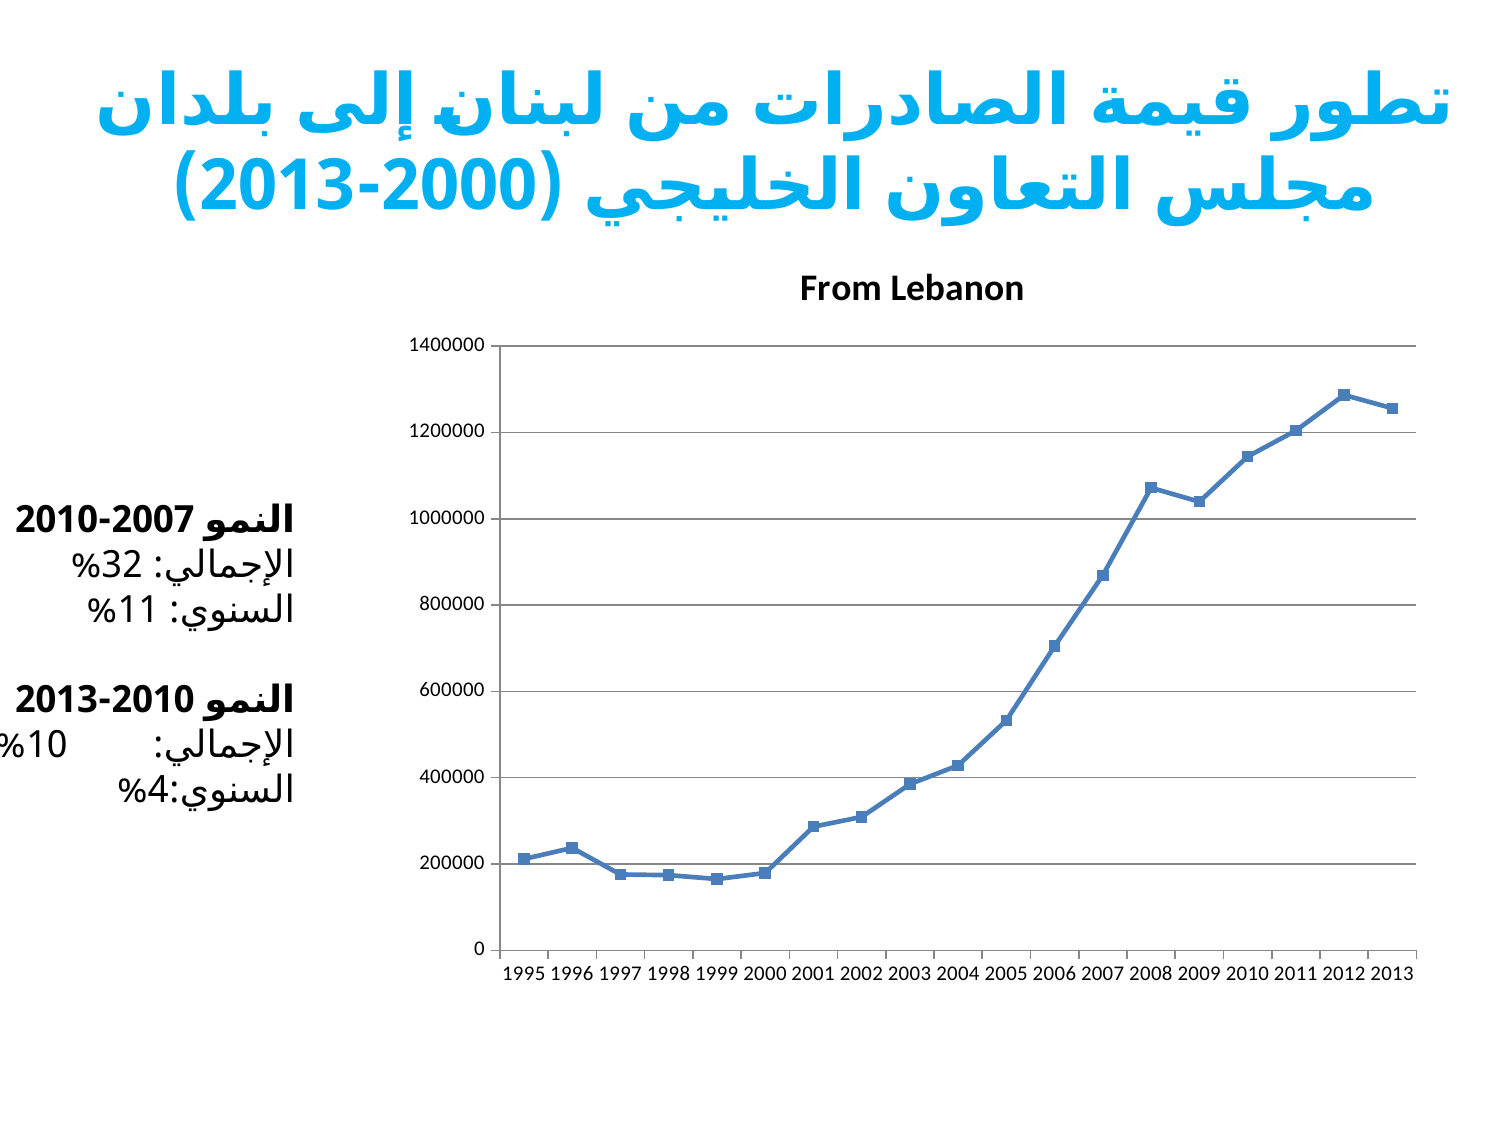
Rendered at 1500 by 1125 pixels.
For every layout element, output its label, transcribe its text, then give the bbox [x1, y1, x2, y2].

chart [387, 237, 1438, 1001]
text_box النمو 2007-2010 الإجمالي: 32% السنوي: 11% النمو 2010-2013 الإجمالي: 10% السنوي: 4% [0, 487, 310, 818]
title تطور قيمة الصادرات من لبنان إلى بلدان مجلس التعاون الخليجي (2000-2013) [75, 45, 1475, 233]
